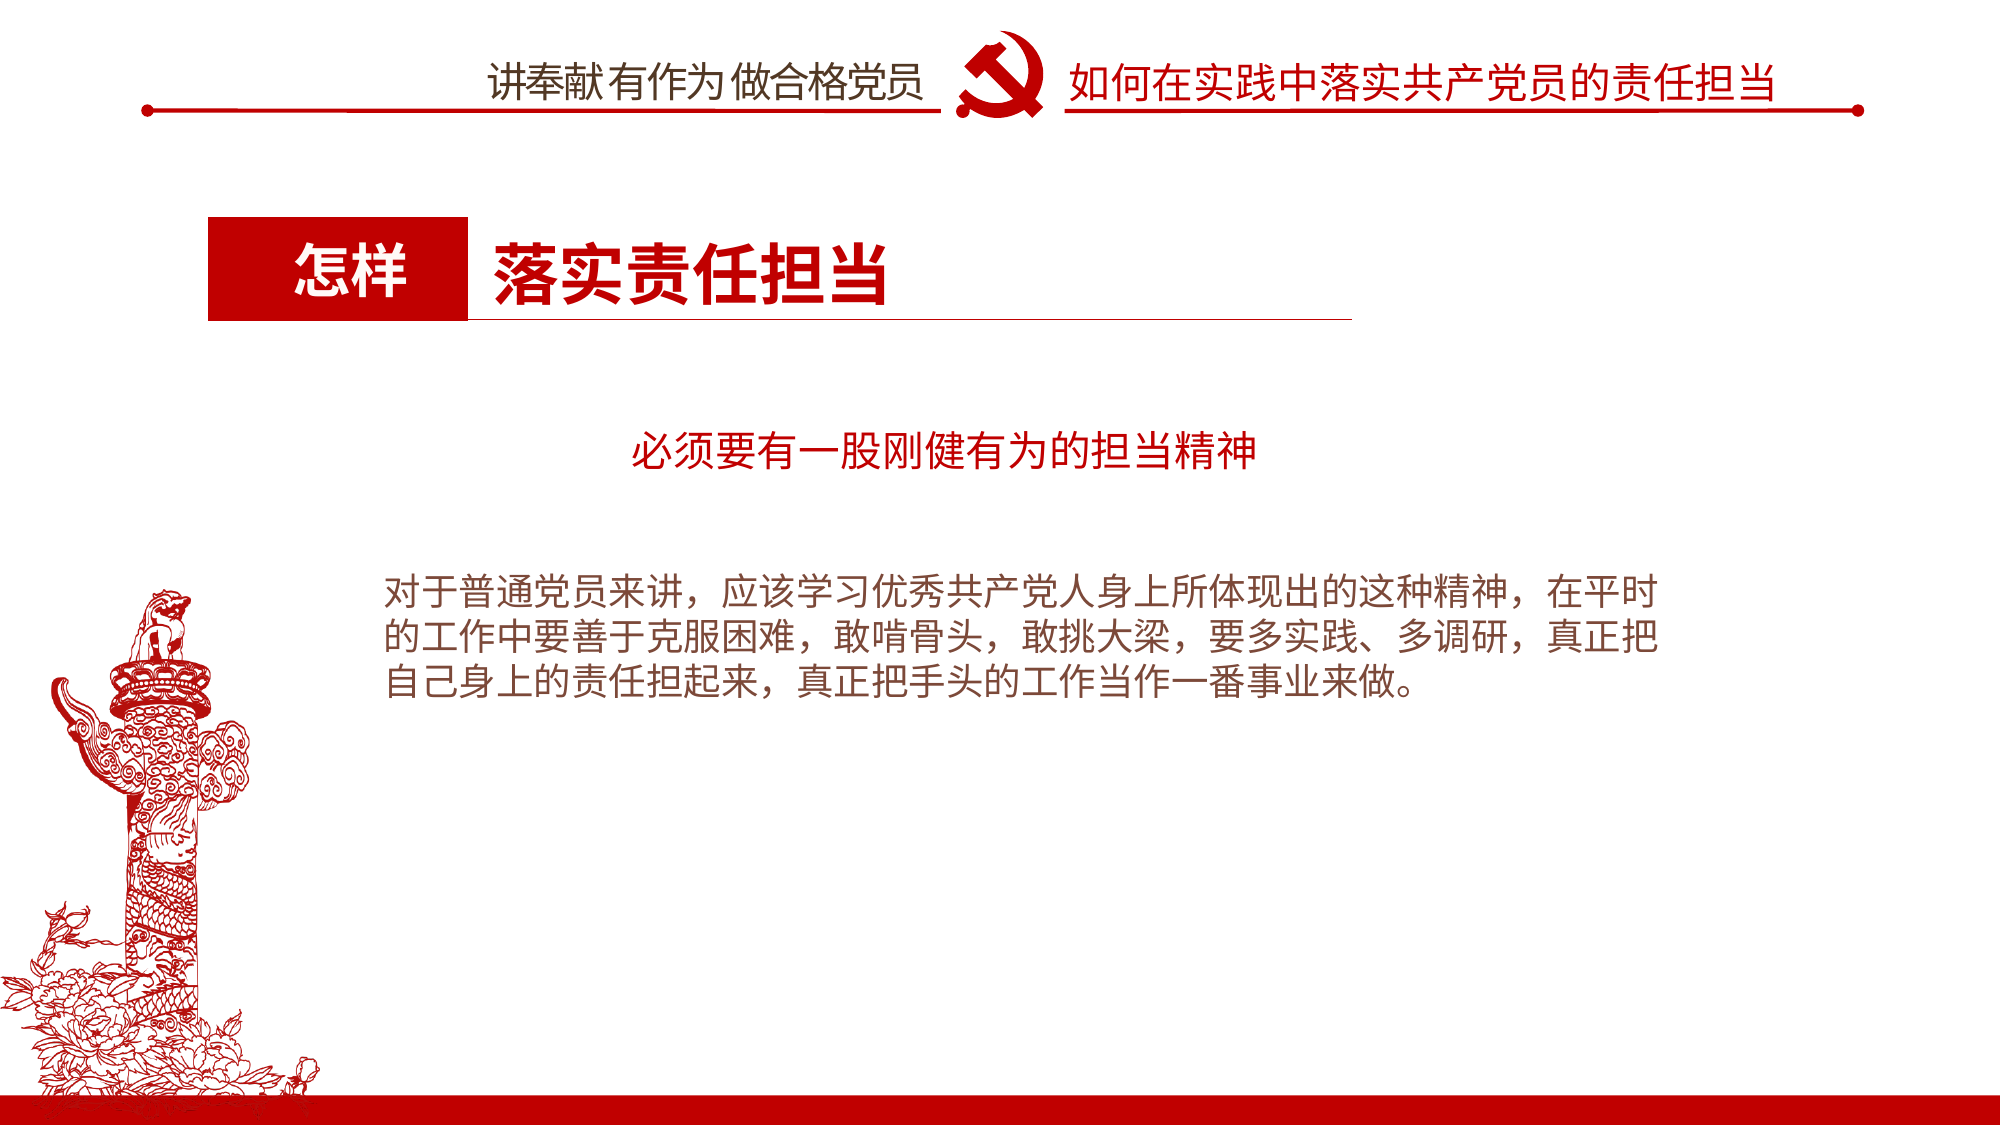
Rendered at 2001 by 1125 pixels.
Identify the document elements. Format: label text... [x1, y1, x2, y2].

text_box 对于普通党员来讲，应该学习优秀共产党人身上所体现出的这种精神，在平时的工作中要善于克服困难，敢啃骨头，敢挑大梁，要多实践、多调研，真正把自己身上的责任担起来，真正把手头的工作当作一番事业来做。 [368, 516, 1688, 754]
text_box 落实责任担当 [493, 244, 1331, 302]
text_box 如何在实践中落实共产党员的责任担当 [1053, 49, 1955, 115]
picture [0, 589, 320, 1121]
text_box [209, 217, 493, 320]
text_box 必须要有一股刚健有为的担当精神 [616, 401, 1440, 500]
